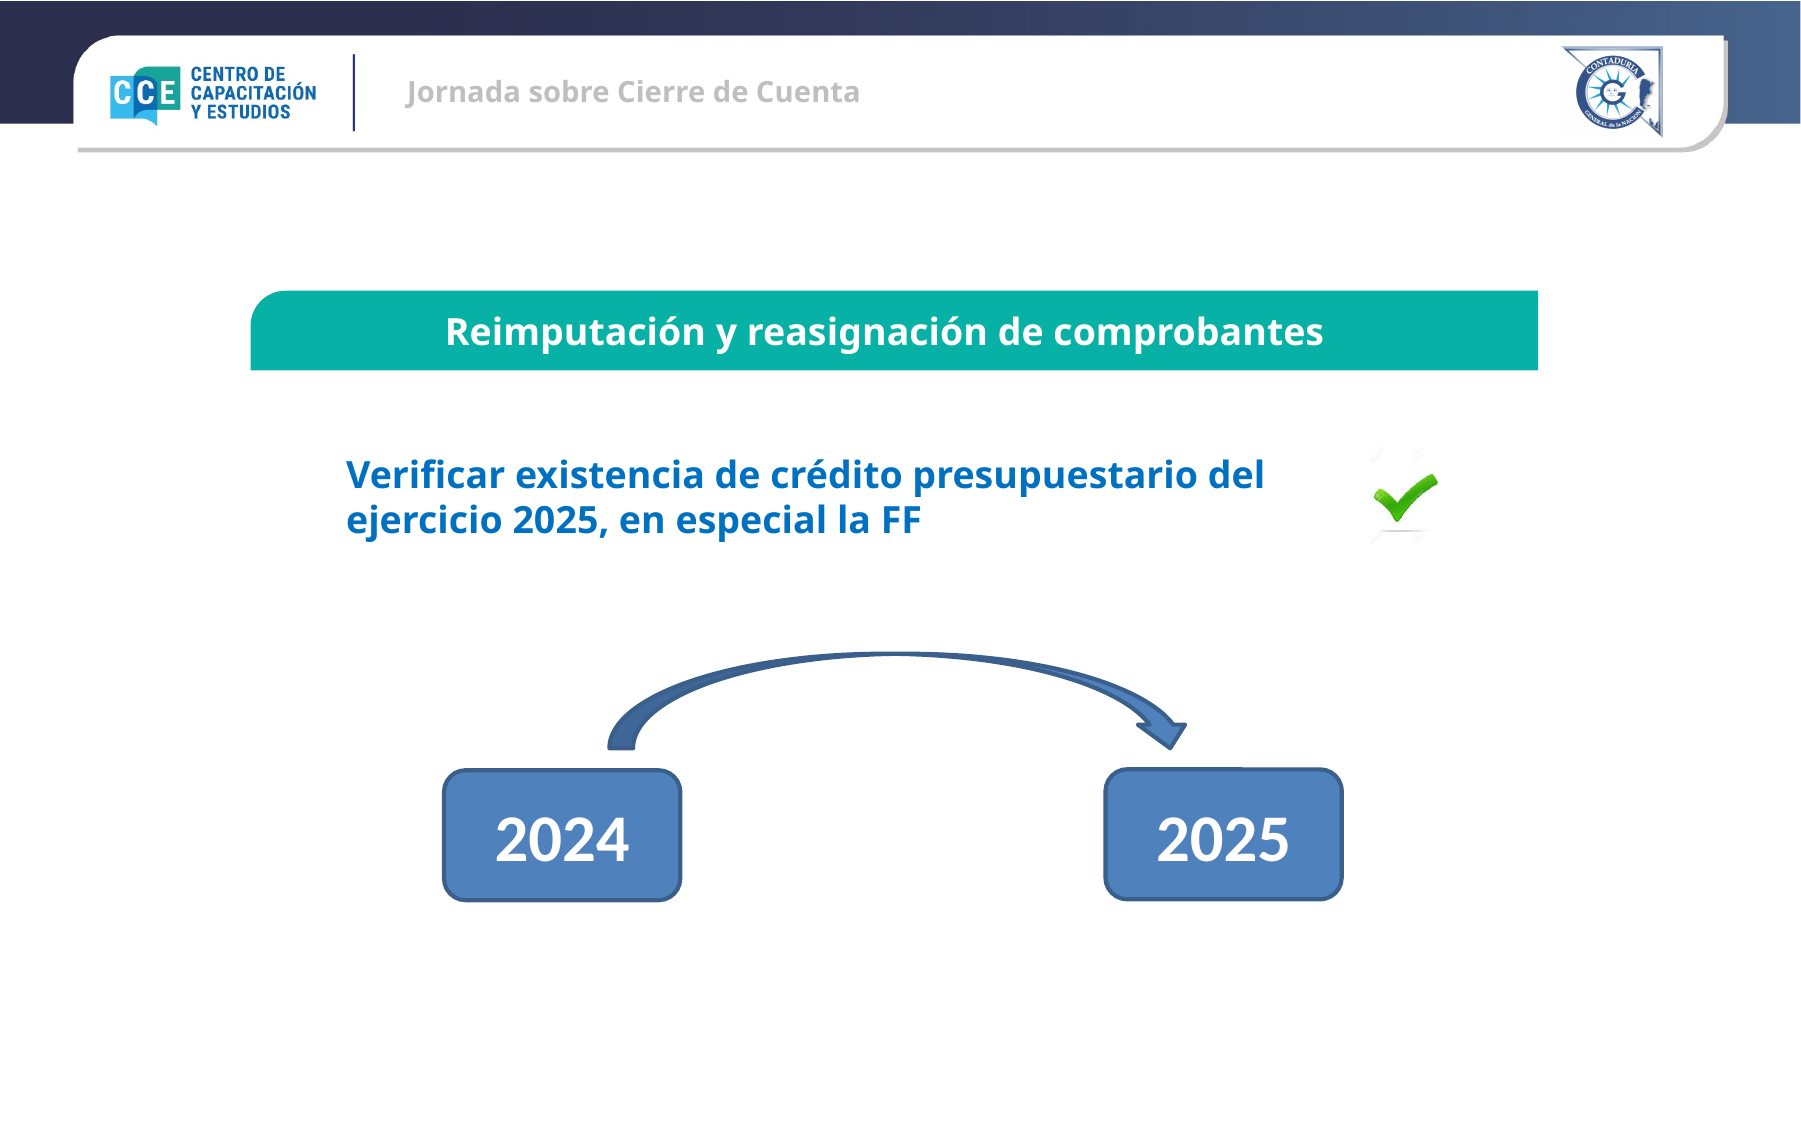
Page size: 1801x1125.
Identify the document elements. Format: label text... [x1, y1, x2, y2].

text_box [609, 653, 1186, 749]
picture [0, 1, 1801, 156]
text_box Verificar existencia de crédito presupuestario del ejercicio 2025, en especial la FF [331, 443, 1354, 549]
text_box Reimputación y reasignación de comprobantes [293, 292, 1477, 368]
text_box 2024 [443, 770, 681, 901]
picture [1366, 444, 1445, 550]
text_box 2025 [1105, 769, 1342, 900]
text_box [250, 290, 1539, 371]
